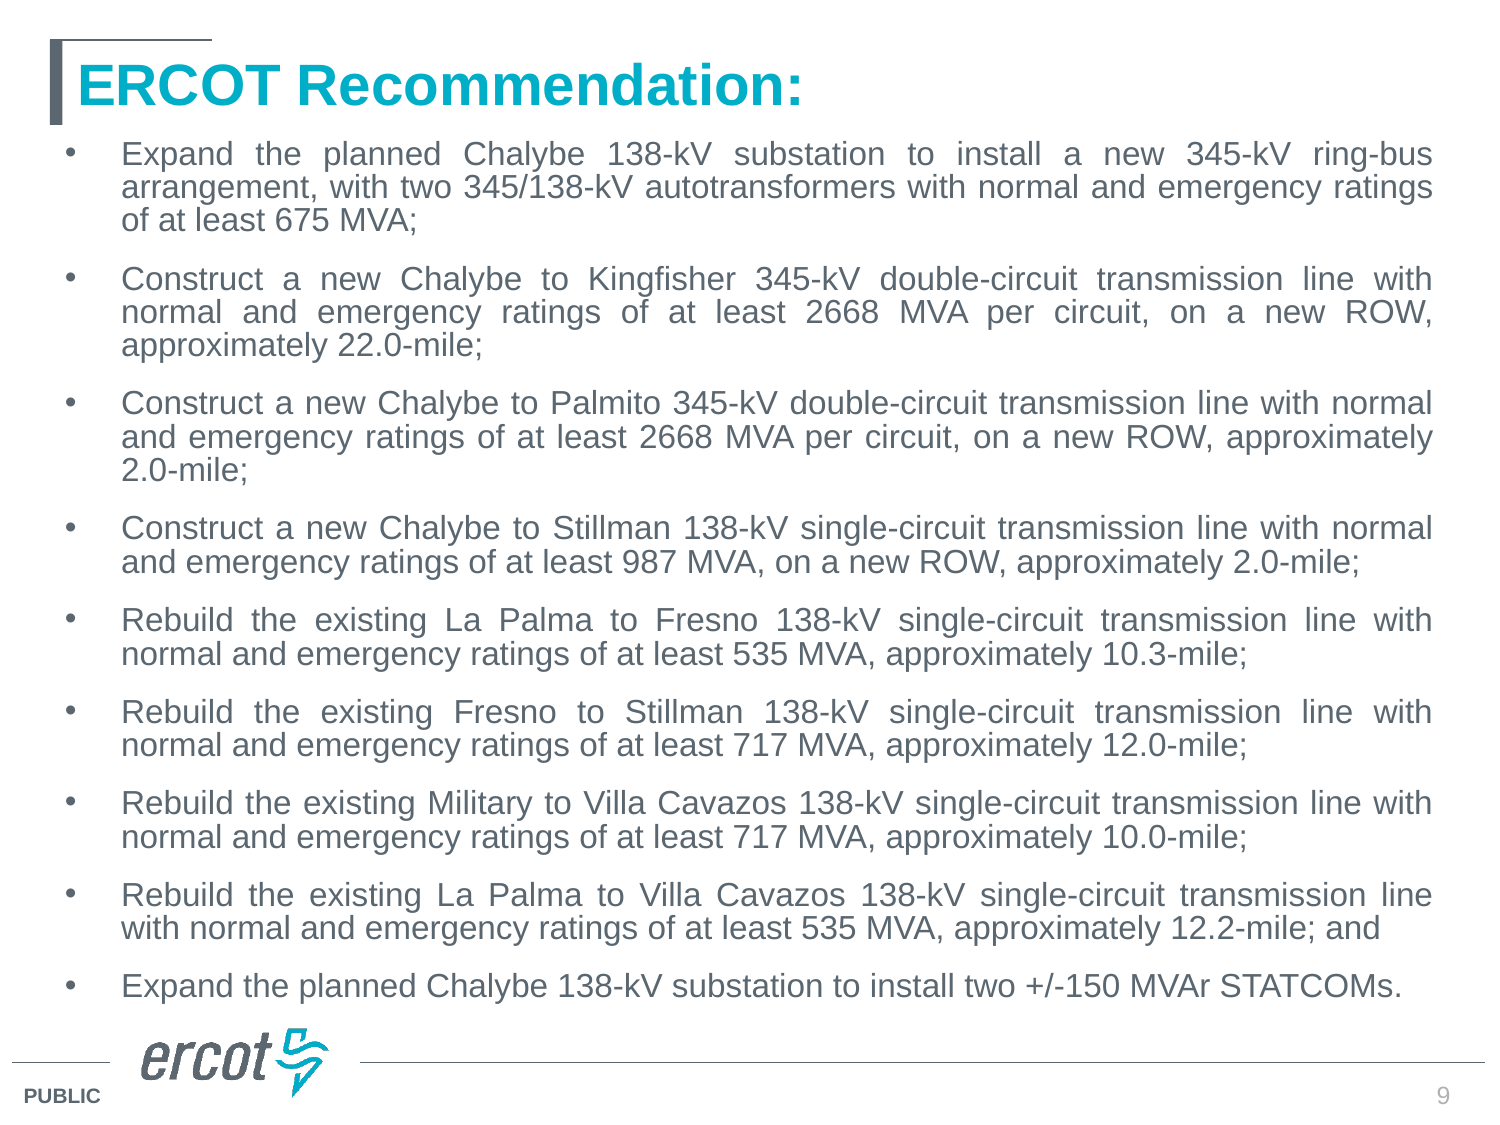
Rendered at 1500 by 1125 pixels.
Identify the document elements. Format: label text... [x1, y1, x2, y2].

slide_number 9 [1400, 1076, 1488, 1113]
title ERCOT Recommendation: [62, 39, 1450, 125]
picture [137, 1030, 332, 1100]
list Expand the planned Chalybe 138-kV substation to install a new 345-kV ring-bus arrangement, with two 345/138-kV autotransformers with normal and emergency ratings of at least 675 MVA; Construct a new Chalybe to Kingfisher 345-kV double-circuit transmission line with normal and emergency ratings of at least 2668 MVA per circuit, on a new ROW, approximately 22.0-mile; Construct a new Chalybe to Palmito 345-kV double-circuit transmission line with normal and emergency ratings of at least 2668 MVA per circuit, on a new ROW, approximately 2.0-mile; Construct a new Chalybe to Stillman 138-kV single-circuit transmission line with normal and emergency ratings of at least 987 MVA, on a new ROW, approximately 2.0-mile; Rebuild the existing La Palma to Fresno 138-kV single-circuit transmission line with normal and emergency ratings of at least 535 MVA, approximately 10.3-mile; Rebuild the existing Fresno to Stillman 138-kV single-circuit transmission line with normal and emergency ratings of at least 717 MVA, approximately 12.0-mile; Rebuild the existing Military to Villa Cavazos 138-kV single-circuit transmission line with normal and emergency ratings of at least 717 MVA, approximately 10.0-mile; Rebuild the existing La Palma to Villa Cavazos 138-kV single-circuit transmission line with normal and emergency ratings of at least 535 MVA, approximately 12.2-mile; and Expand the planned Chalybe 138-kV substation to install two +/-150 MVAr STATCOMs. [50, 131, 1450, 1030]
